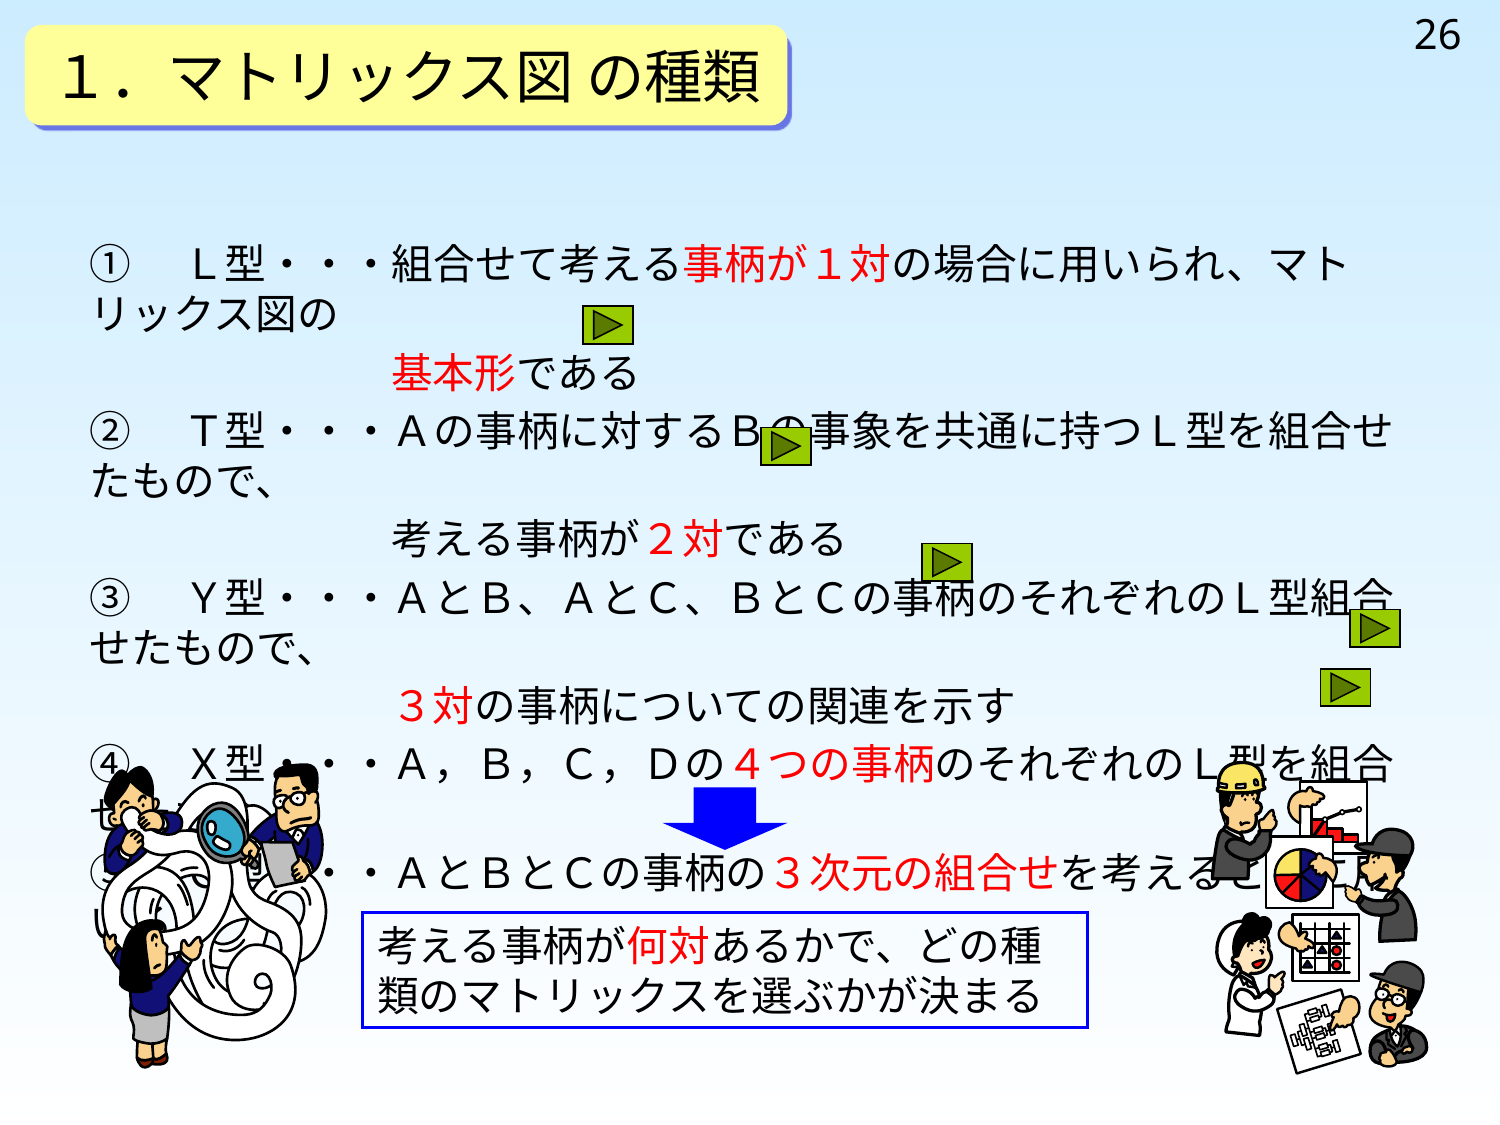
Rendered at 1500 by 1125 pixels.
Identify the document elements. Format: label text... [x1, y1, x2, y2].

text_box [662, 787, 788, 850]
text_box １．マトリックス図 の種類 [24, 24, 788, 126]
text_box [921, 543, 972, 581]
text_box [760, 427, 811, 465]
text_box ① Ｌ型・・・組合せて考える事柄が１対の場合に用いられ、マトリックス図の 基本形である ② Ｔ型・・・Ａの事柄に対するＢの事象を共通に持つＬ型を組合せたもので、 考える事柄が２対である ③ Ｙ型・・・ＡとＢ、ＡとＣ、ＢとＣの事柄のそれぞれのＬ型組合せたもので、 ３対の事柄についての関連を示す ④ Ｘ型・・・Ａ，Ｂ，Ｃ，Ｄの４つの事柄のそれぞれのＬ型を組合せたもの ⑤ Ｃ型・・・ＡとＢとＣの事柄の３次元の組合せを考えるときに用いる [74, 230, 1438, 954]
picture [1210, 759, 1429, 1076]
text_box 考える事柄が何対あるかで、どの種類のマトリックスを選ぶかが決まる [362, 912, 1088, 1028]
picture [99, 762, 331, 1076]
text_box 26 [1376, 0, 1500, 65]
text_box [1320, 668, 1371, 707]
text_box [1350, 609, 1401, 648]
text_box [582, 306, 633, 344]
